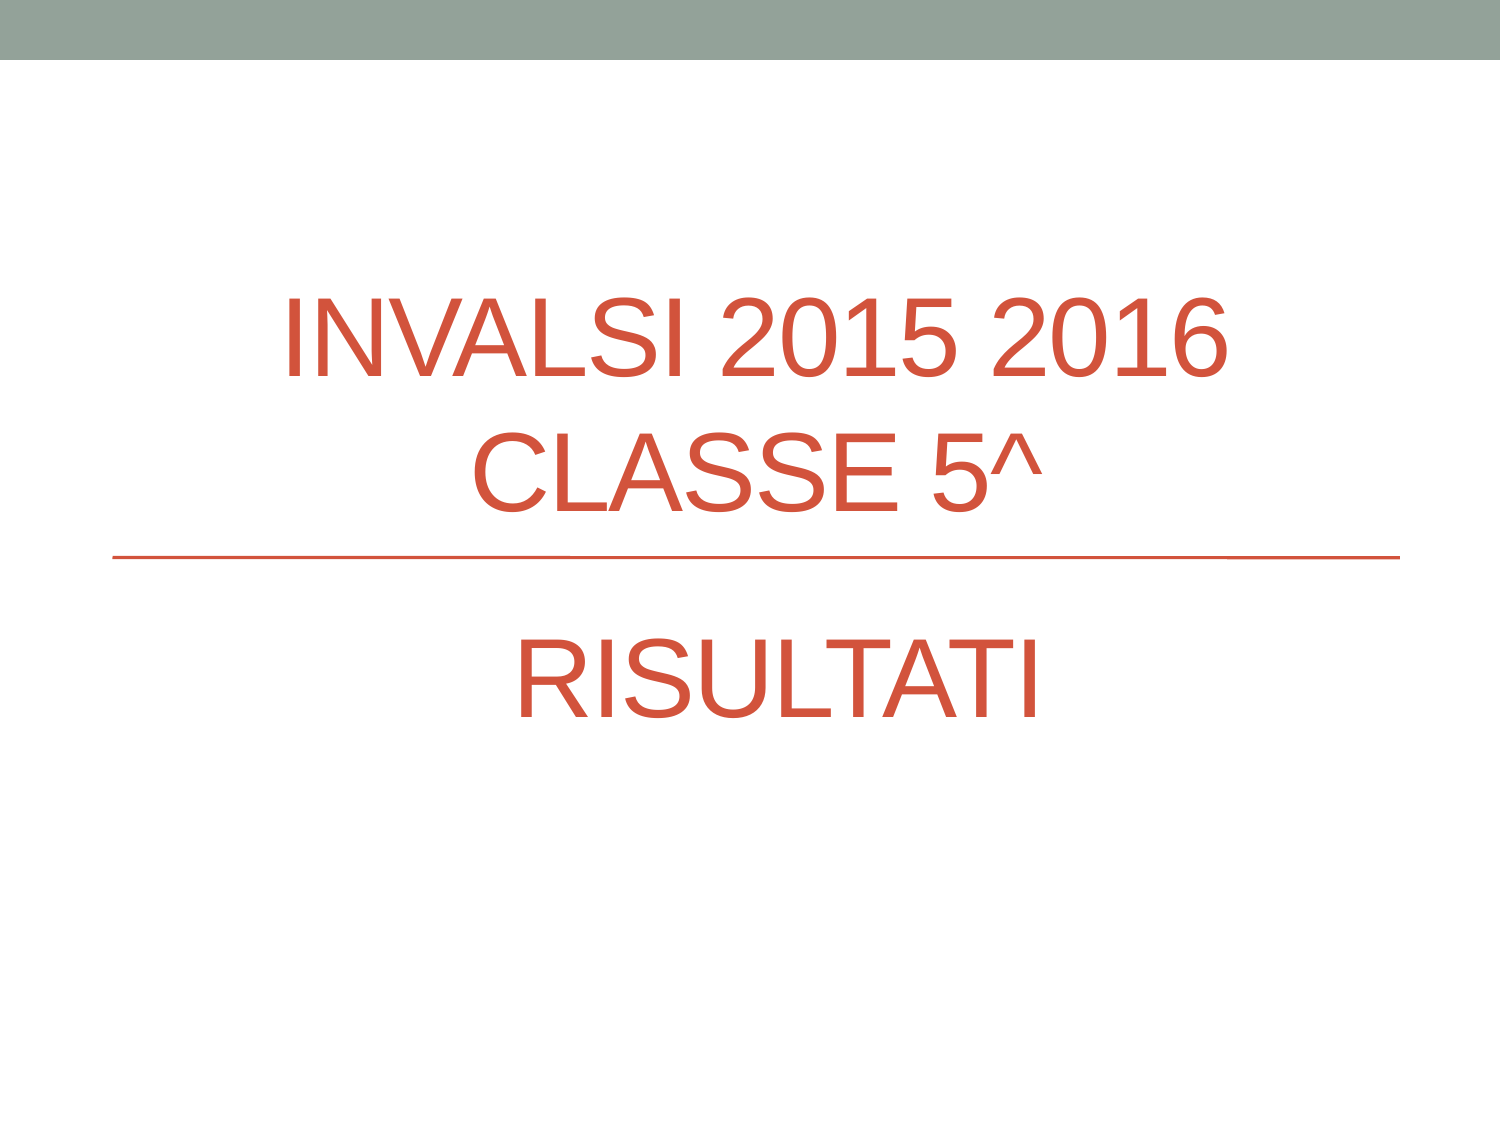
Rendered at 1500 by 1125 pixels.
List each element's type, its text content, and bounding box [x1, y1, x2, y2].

subtitle Risultati [253, 597, 1304, 886]
title INVALSI 2015 2016 CLASSE 5^ [112, 224, 1400, 542]
